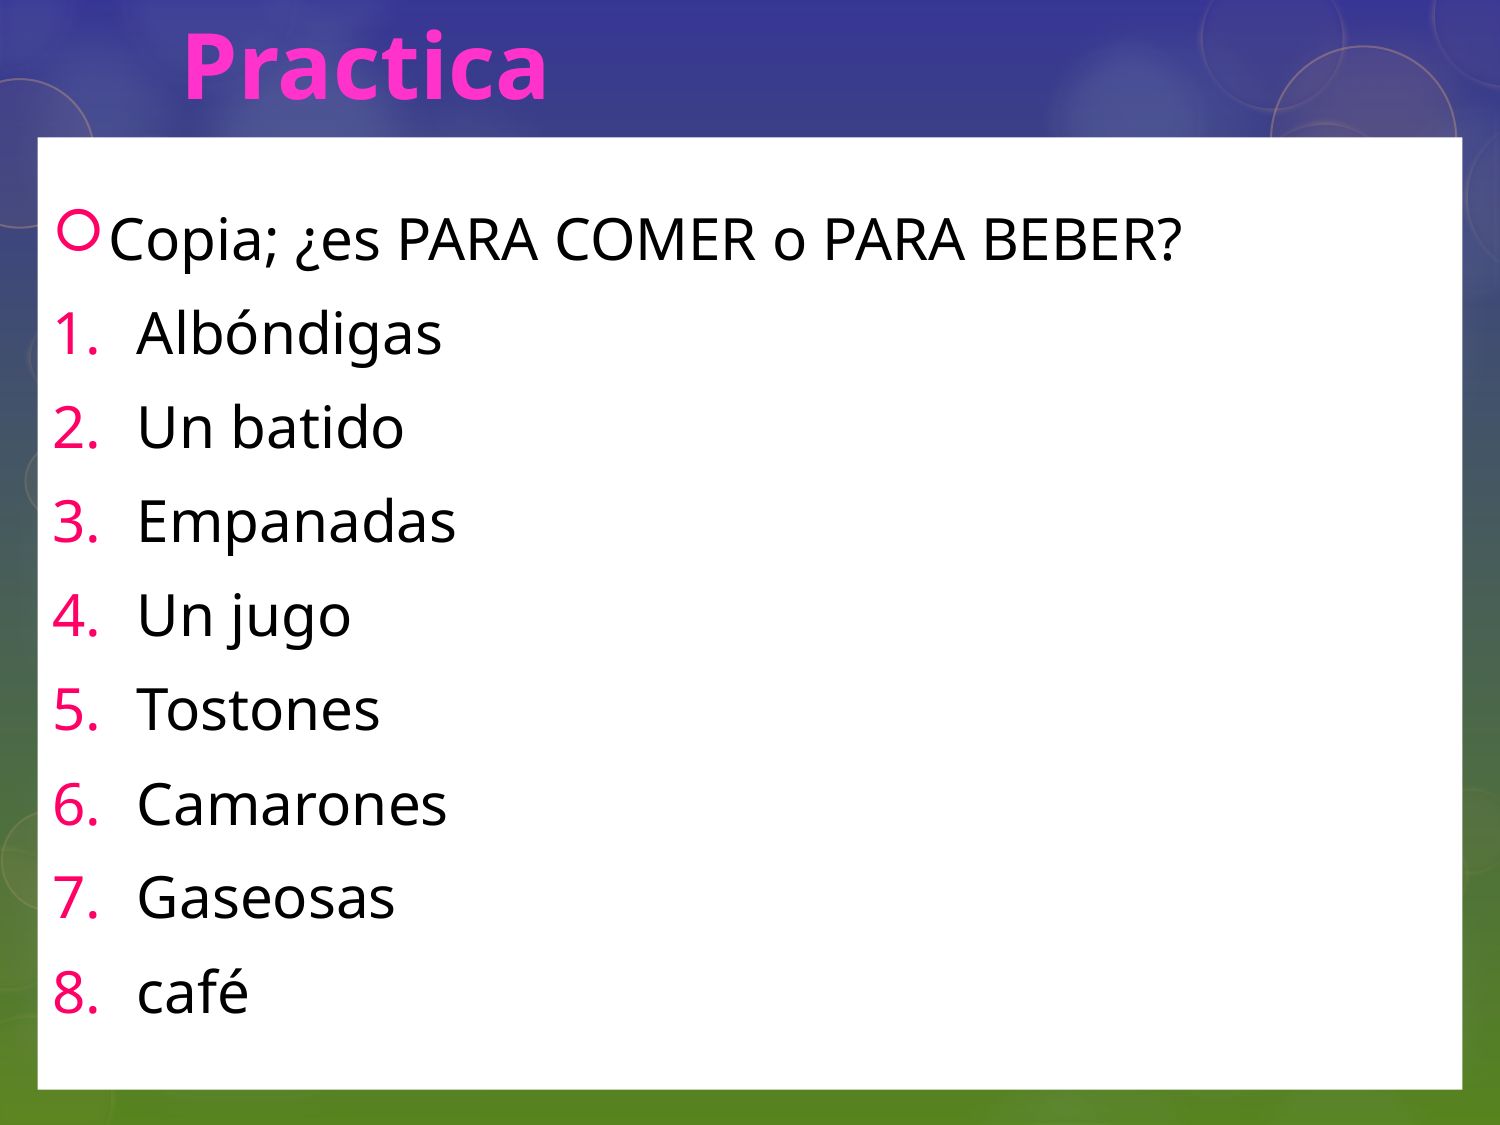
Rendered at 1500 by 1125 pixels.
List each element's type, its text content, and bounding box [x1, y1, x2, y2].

list Copia; ¿es PARA COMER o PARA BEBER? Albóndigas Un batido Empanadas Un jugo Tostones Camarones Gaseosas café [37, 137, 1463, 1090]
title Practica [165, 0, 1335, 140]
